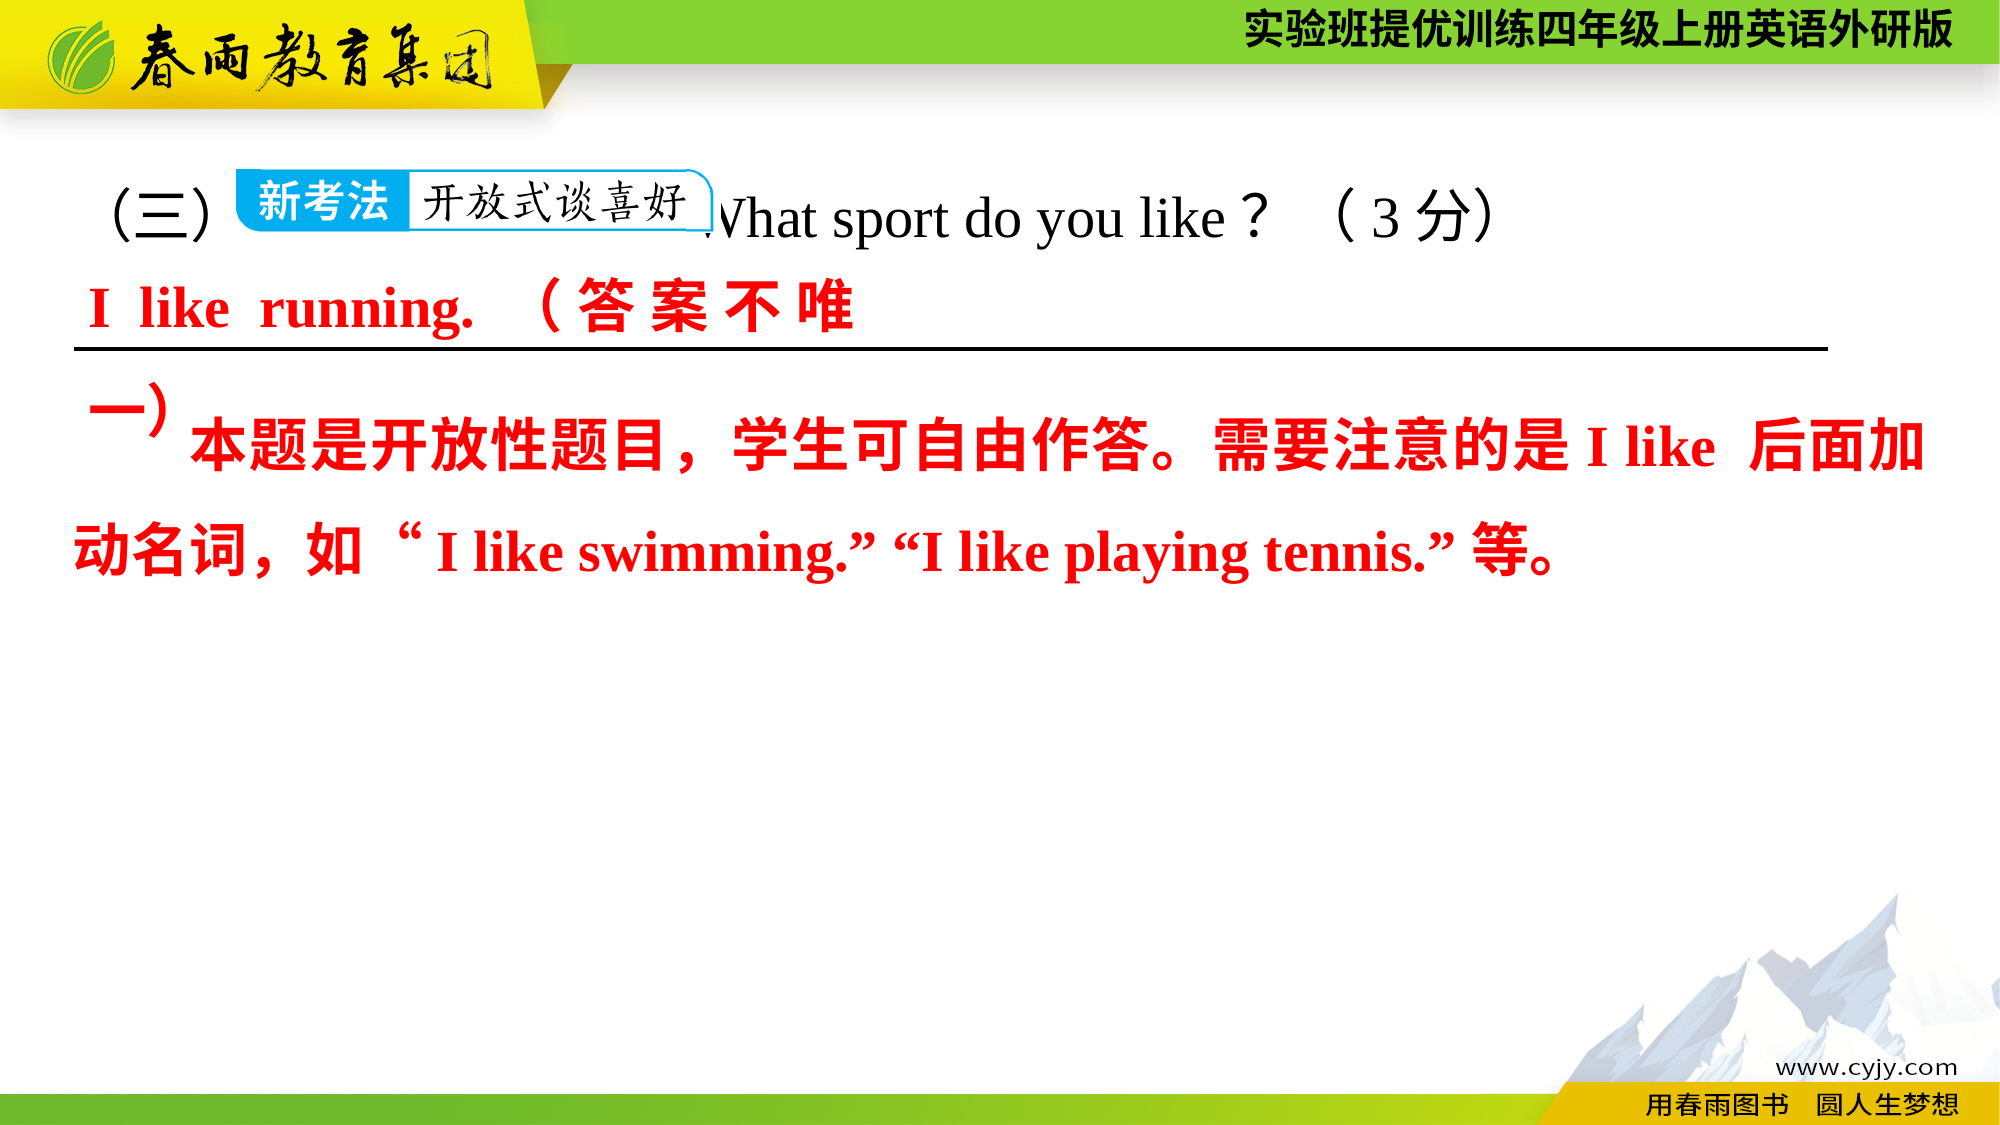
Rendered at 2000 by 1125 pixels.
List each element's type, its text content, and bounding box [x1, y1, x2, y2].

text_box I like running.（答案不唯一） [73, 227, 869, 347]
text_box 本题是开放性题目，学生可自由作答。需要注意的是I like 后面加动名词，如“I like swimming.” “I like playing tennis.”等。 [57, 365, 1942, 591]
text_box （三） What sport do you like？（3分） . [59, 137, 1944, 363]
picture [0, 0, 2000, 1125]
